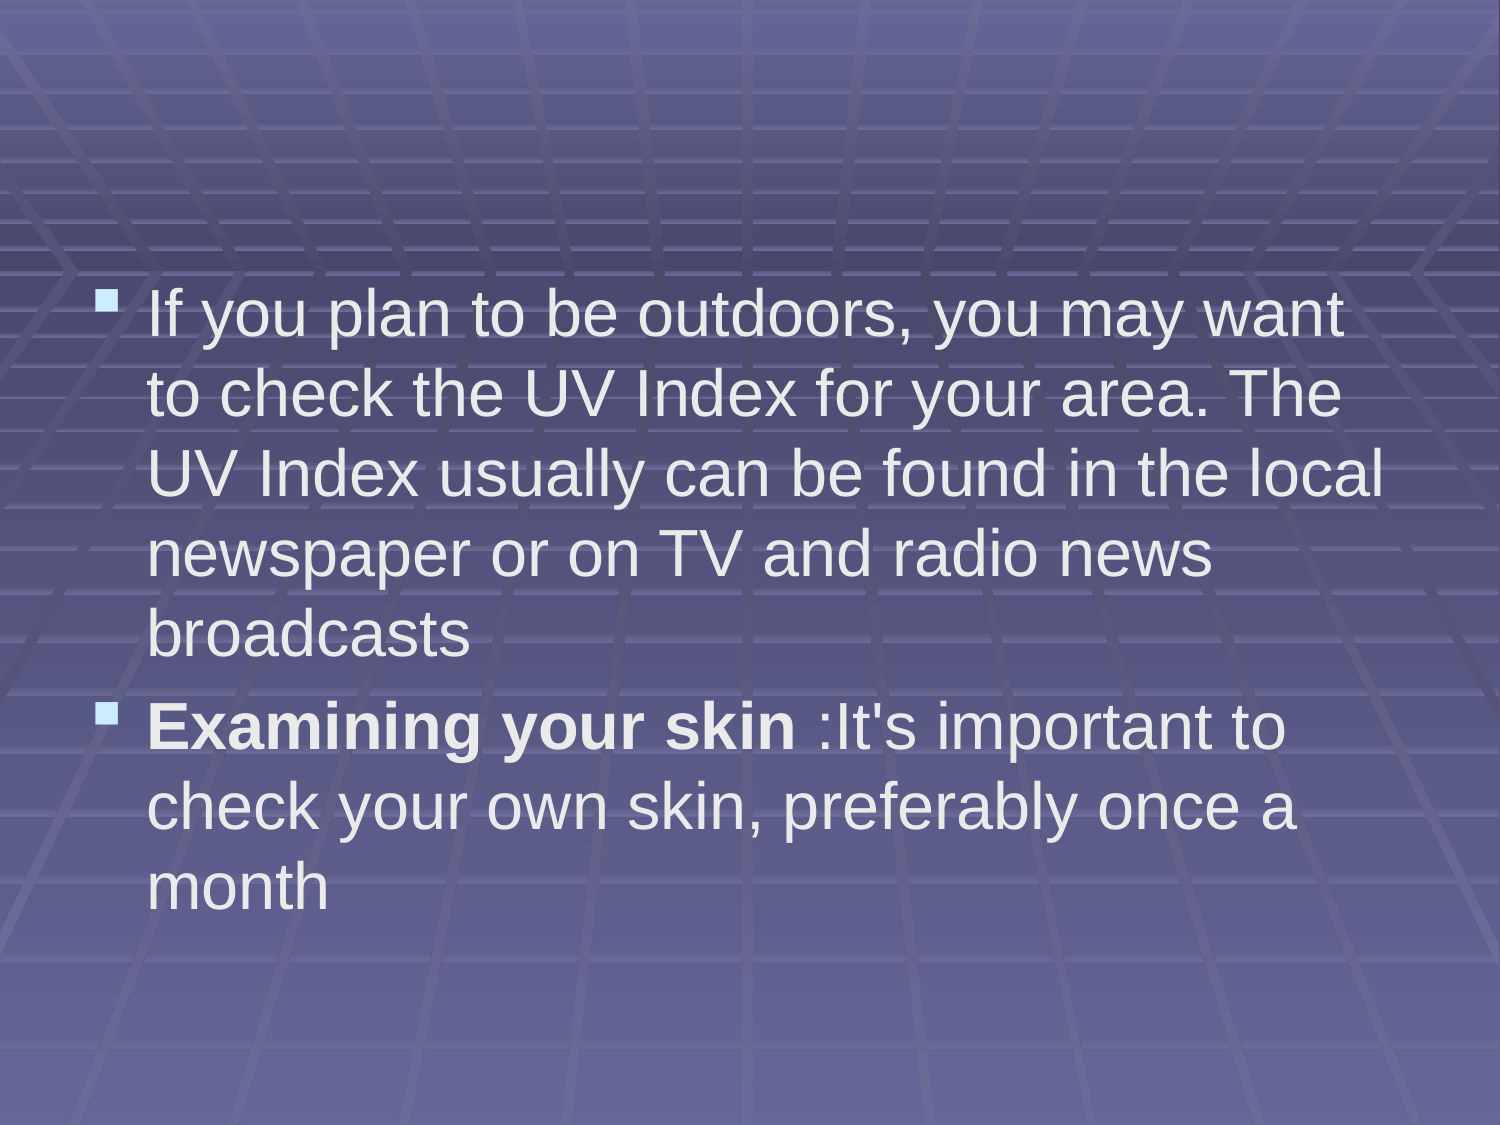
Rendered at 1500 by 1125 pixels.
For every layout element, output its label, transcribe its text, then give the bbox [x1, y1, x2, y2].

list If you plan to be outdoors, you may want to check the UV Index for your area. The UV Index usually can be found in the local newspaper or on TV and radio news broadcasts Examining your skin :It's important to check your own skin, preferably once a month [74, 261, 1425, 1001]
